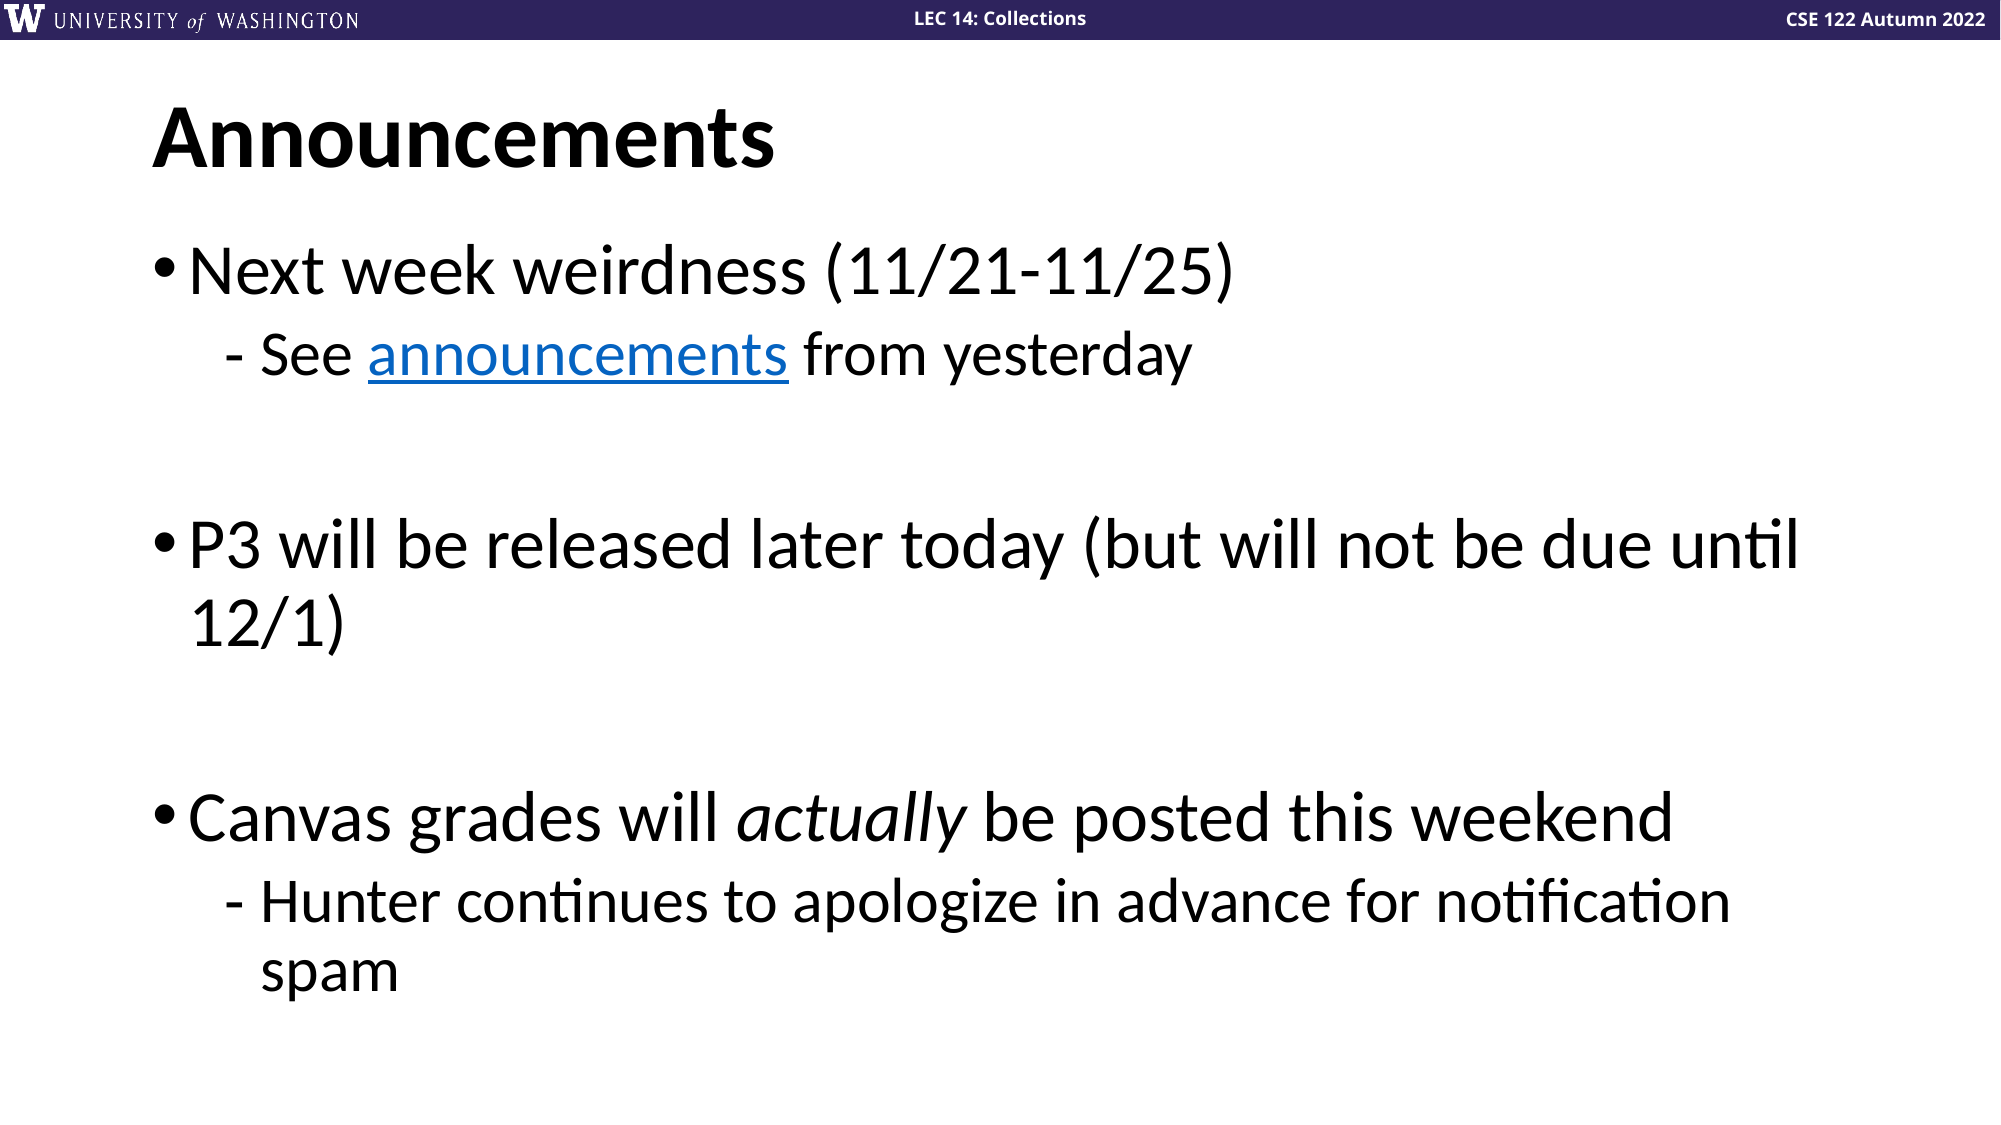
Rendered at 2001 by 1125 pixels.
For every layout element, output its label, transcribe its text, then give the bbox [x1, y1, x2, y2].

list Next week weirdness (11/21-11/25) See announcements from yesterday P3 will be released later today (but will not be due until 12/1) Canvas grades will actually be posted this weekend Hunter continues to apologize in advance for notification spam [137, 224, 1863, 1014]
title Announcements [137, 74, 1863, 200]
picture [4, 4, 358, 33]
